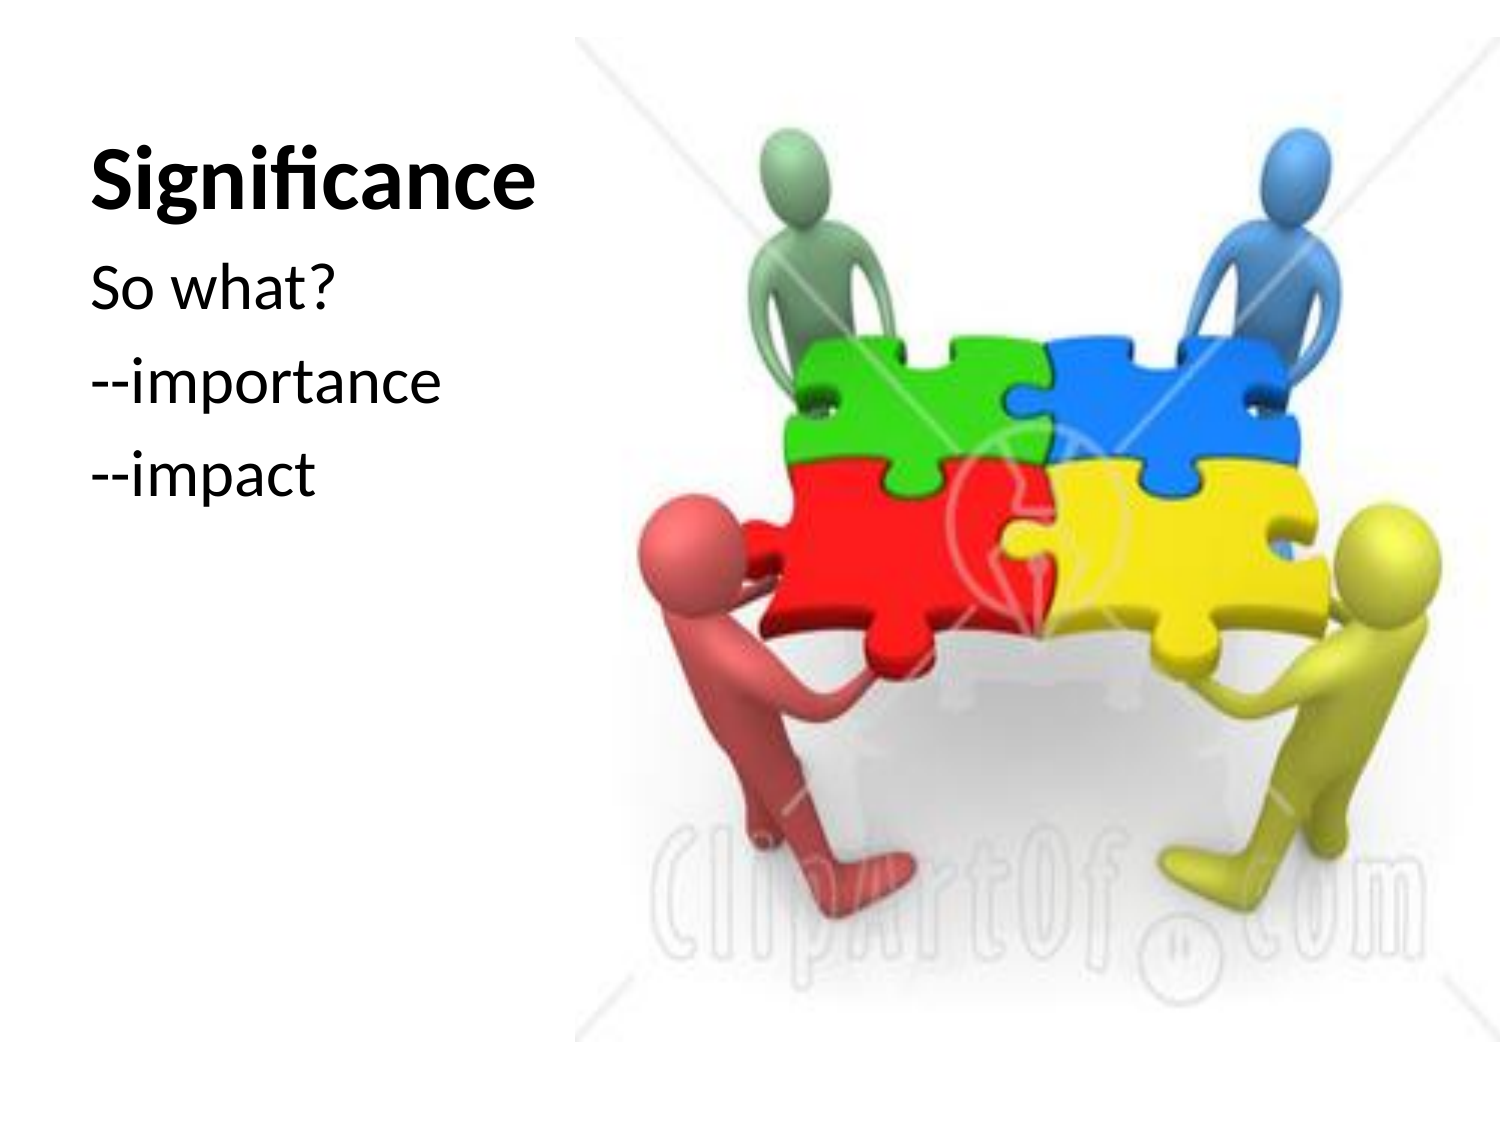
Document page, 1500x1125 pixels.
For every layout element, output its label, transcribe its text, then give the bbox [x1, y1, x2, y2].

list So what? --importance --impact [75, 235, 569, 1005]
picture [574, 37, 1500, 1042]
title Significance [75, 44, 569, 235]
